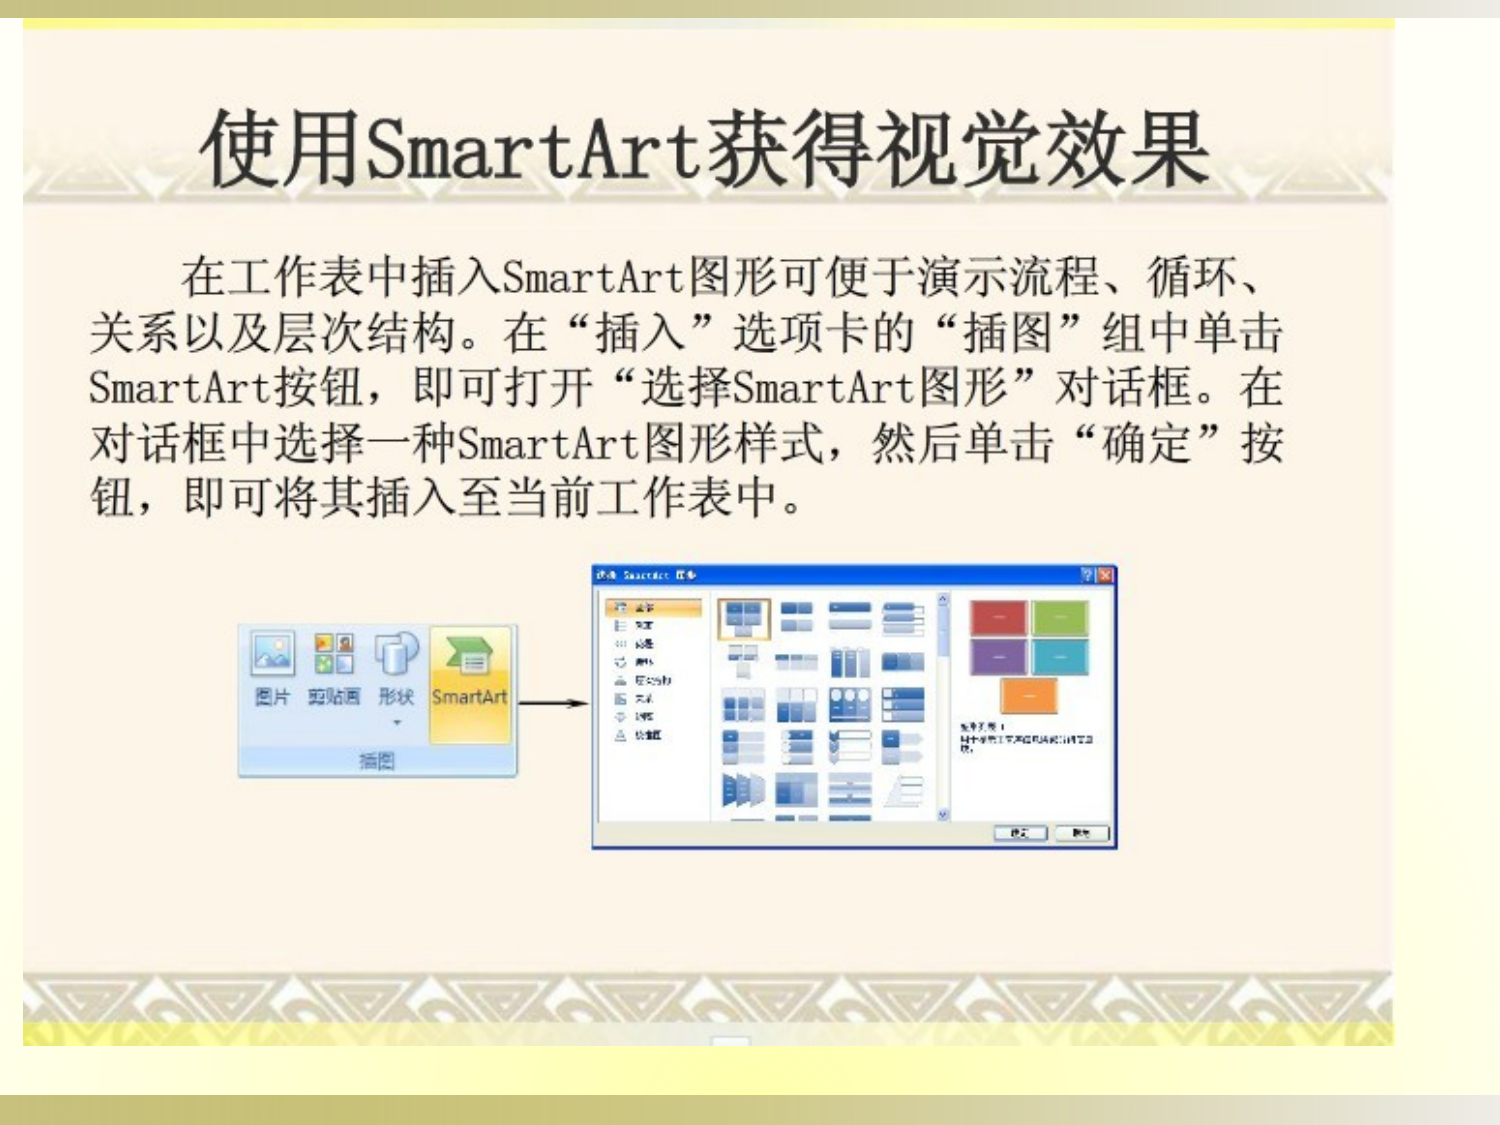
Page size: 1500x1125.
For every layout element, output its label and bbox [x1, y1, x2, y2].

picture [22, 17, 1396, 1046]
